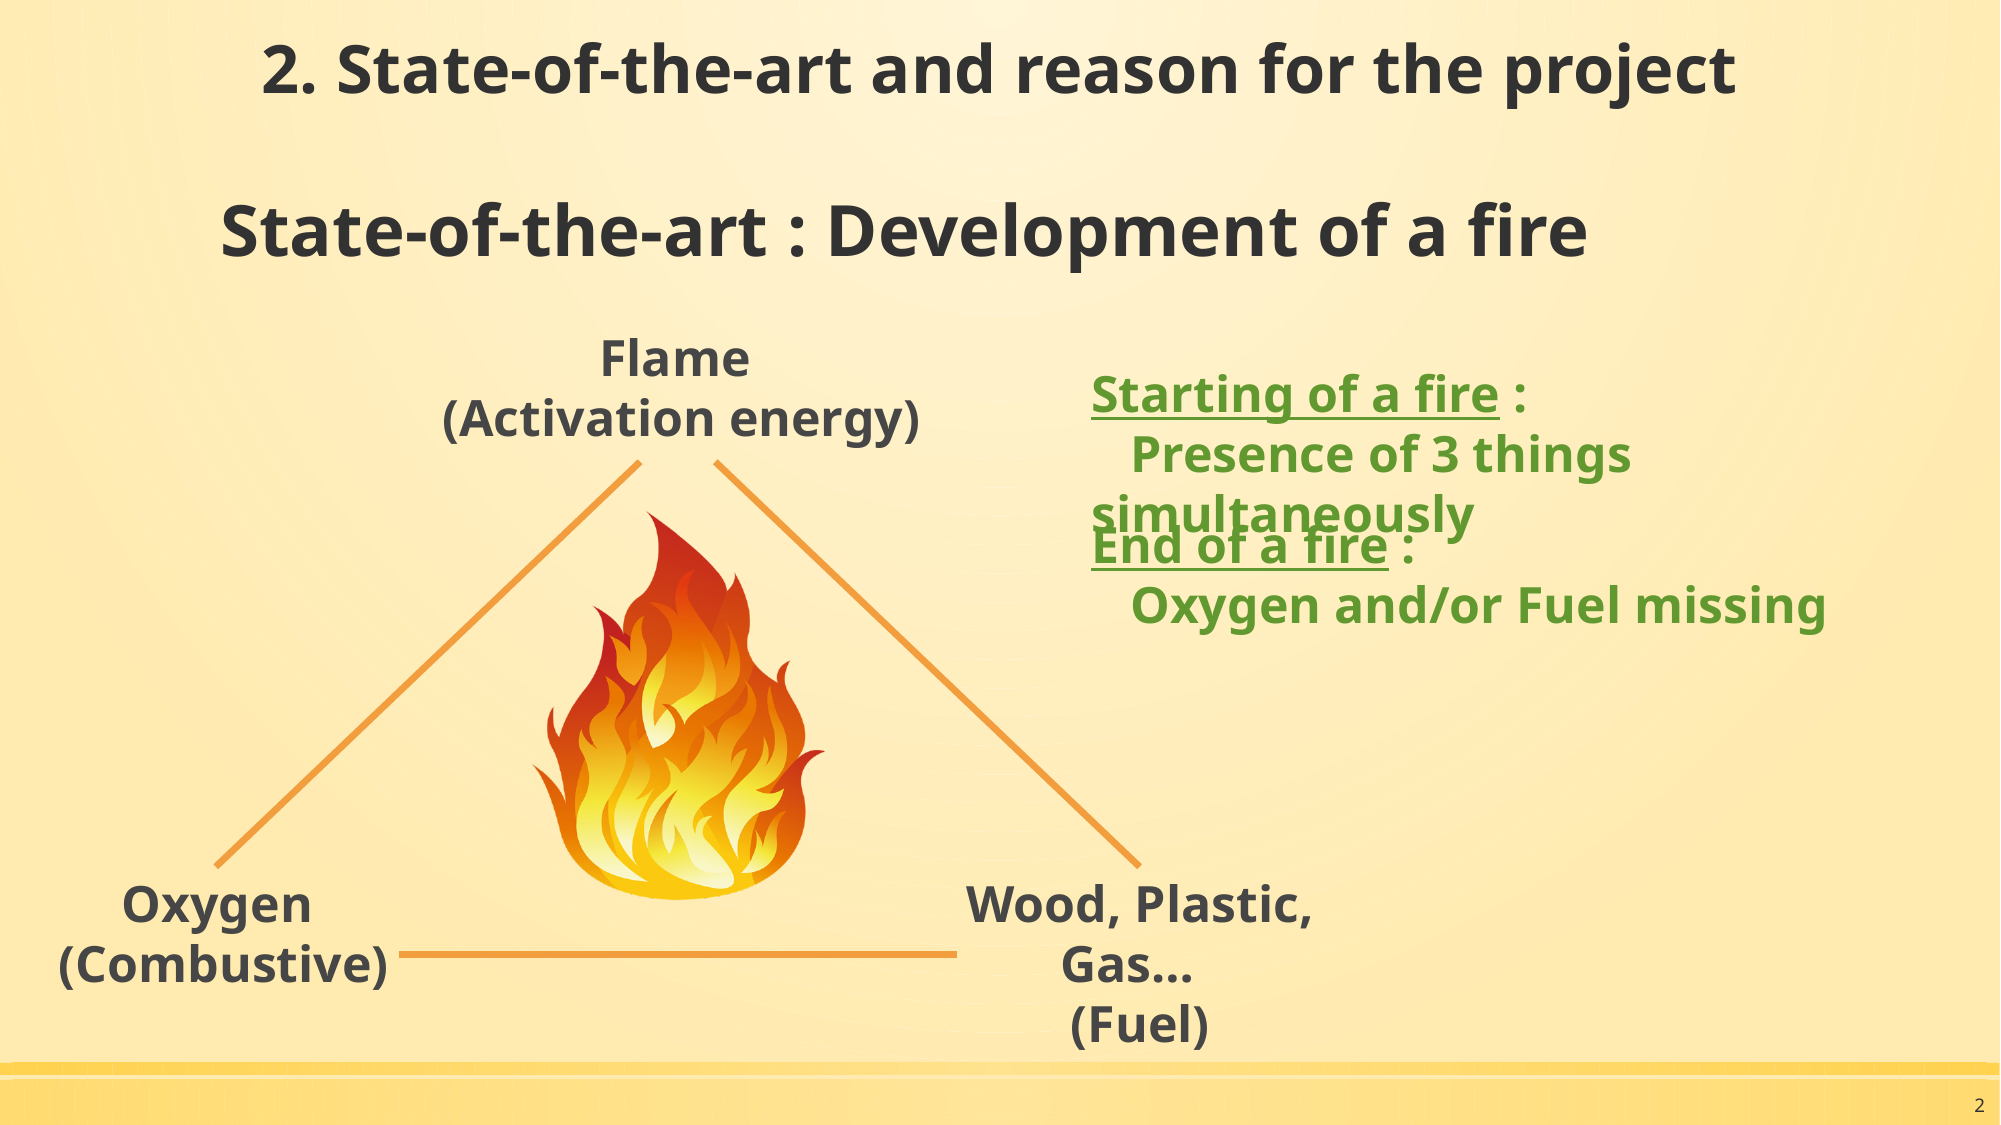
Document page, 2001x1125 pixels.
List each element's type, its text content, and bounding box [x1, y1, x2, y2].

text_box [1151, 1019, 1175, 1042]
text_box Wood, Plastic, Gas… (Fuel) [877, 865, 1396, 1017]
text_box [1092, 1017, 1111, 1029]
text_box [1152, 1017, 1172, 1022]
text_box [1137, 1017, 1143, 1024]
text_box [1073, 1030, 1084, 1049]
title State-of-the-art : Development of a fire [205, 116, 1803, 279]
list Flame (Activation energy) [418, 318, 937, 461]
text_box Oxygen (Combustive) [34, 865, 407, 1017]
text_box End of a fire : Oxygen and/or Fuel missing [1140, 506, 1967, 658]
text_box [1119, 1017, 1126, 1026]
text_box 2. State-of-the-art and reason for the project [0, 18, 2000, 116]
picture [528, 867, 828, 904]
text_box [1196, 1017, 1206, 1049]
text_box [1181, 1017, 1188, 1041]
text_box [1073, 1017, 1079, 1030]
text_box [1092, 1028, 1098, 1041]
text_box Starting of a fire : Presence of 3 things simultaneously [1068, 355, 1967, 506]
text_box [1119, 1023, 1143, 1042]
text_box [215, 461, 1140, 867]
